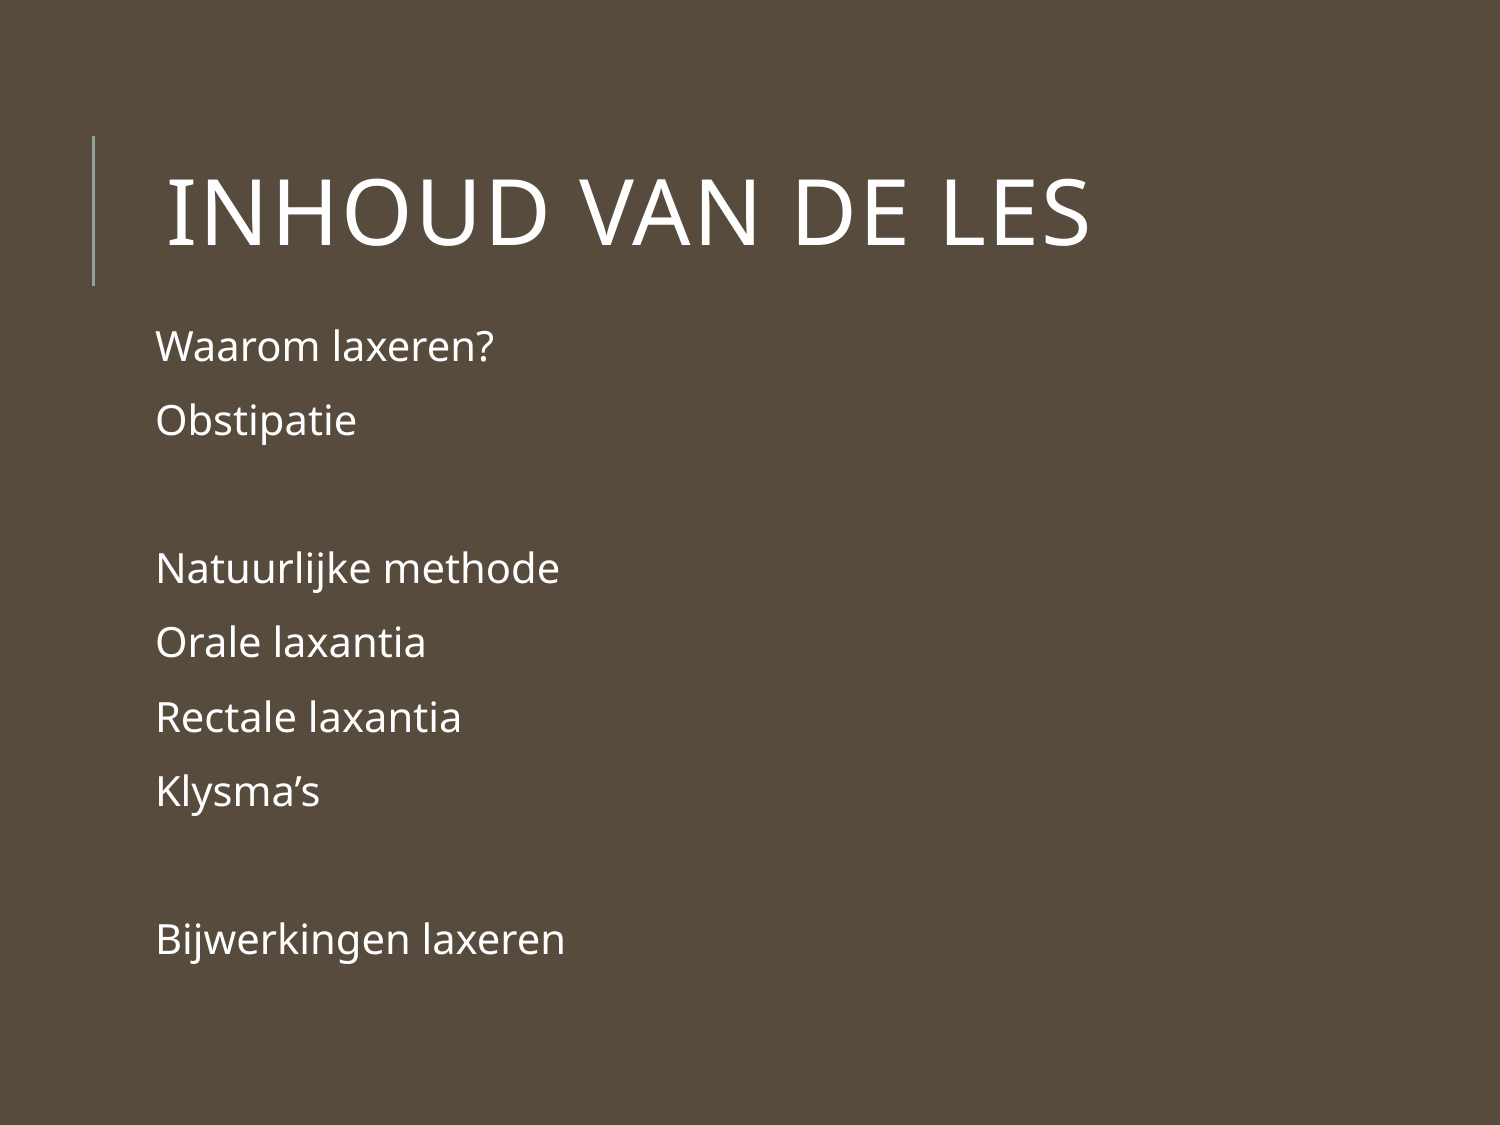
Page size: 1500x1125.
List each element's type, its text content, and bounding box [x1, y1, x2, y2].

title Inhoud van de les [126, 96, 1322, 342]
list Waarom laxeren? Obstipatie Natuurlijke methode Orale laxantia Rectale laxantia Klysma’s Bijwerkingen laxeren [147, 317, 1425, 988]
